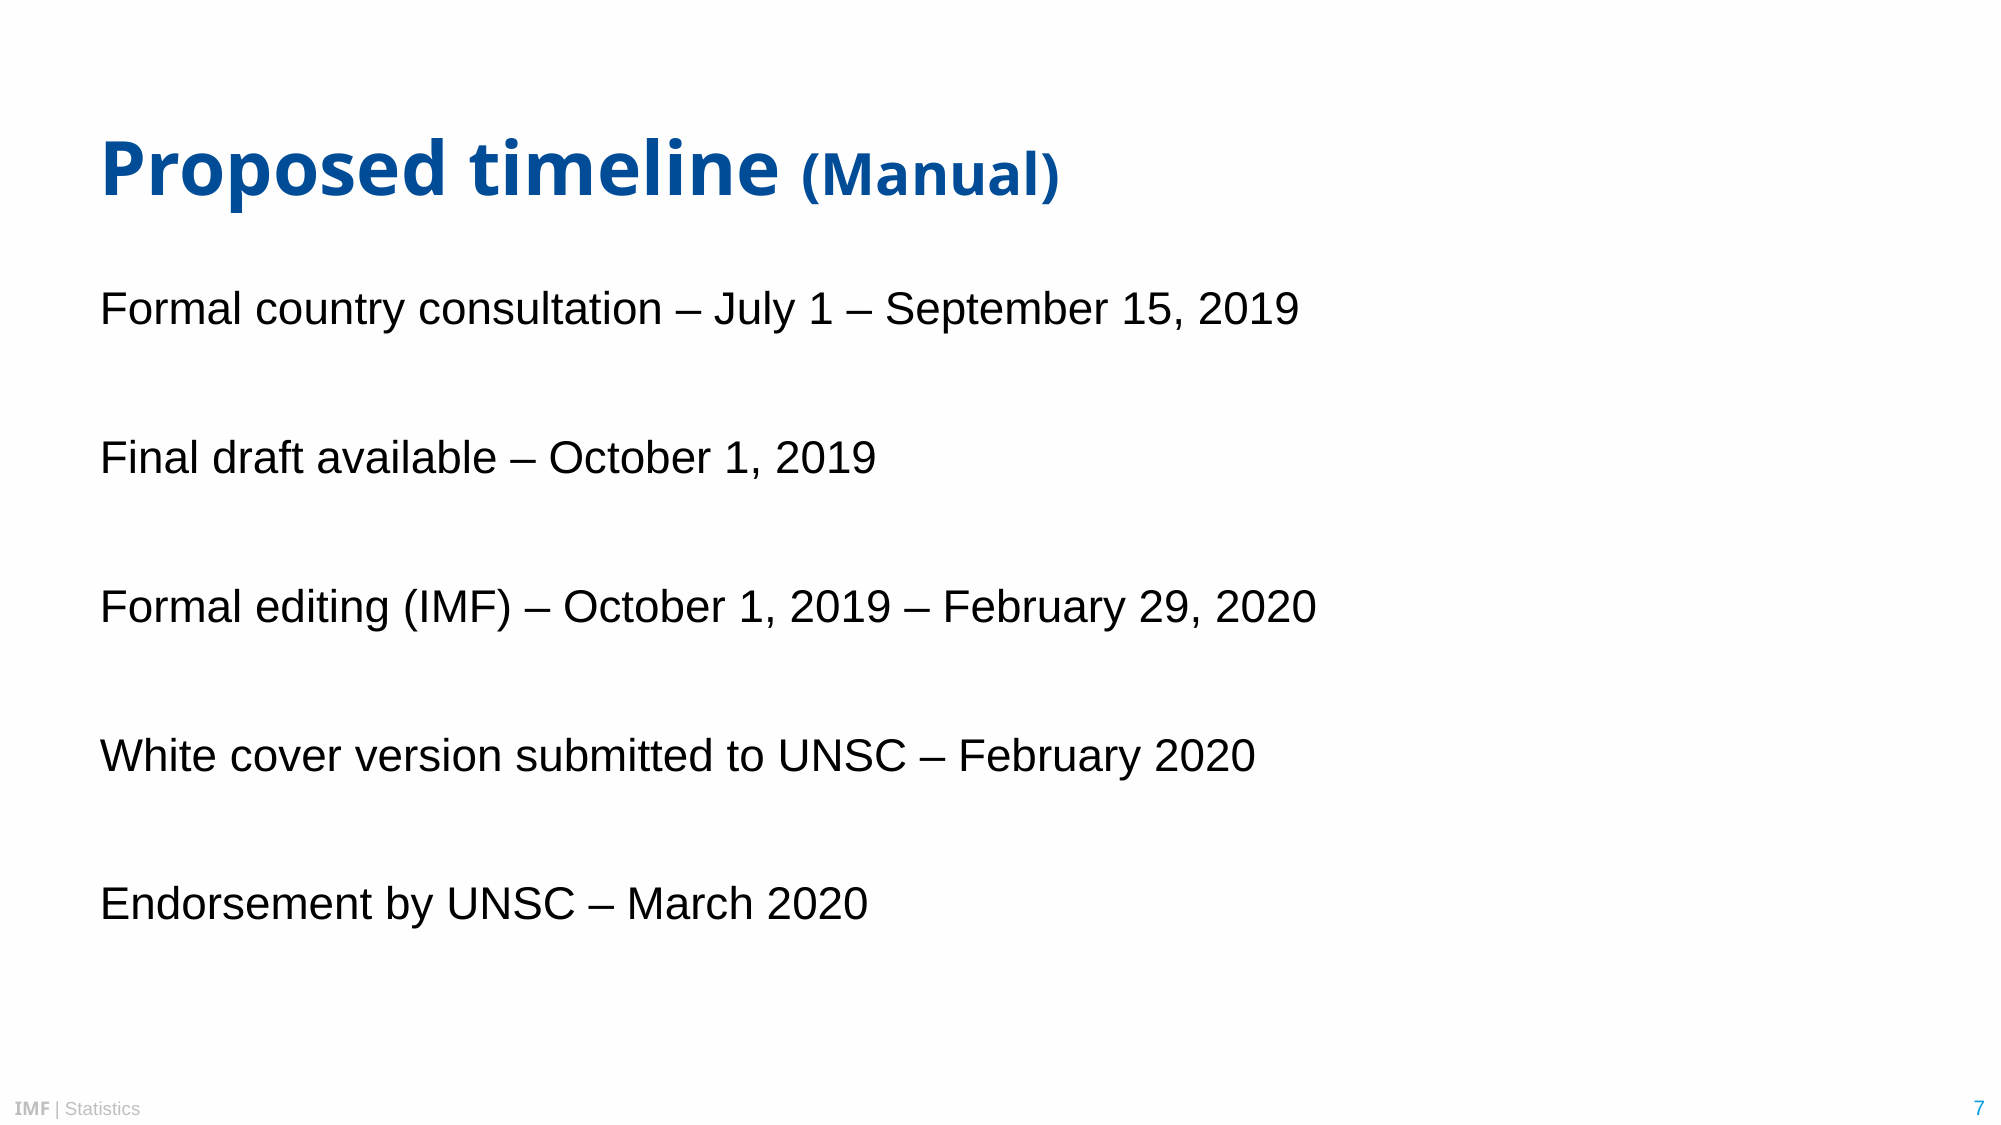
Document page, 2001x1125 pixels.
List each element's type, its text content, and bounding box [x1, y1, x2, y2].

list Formal country consultation – July 1 – September 15, 2019 Final draft available – October 1, 2019 Formal editing (IMF) – October 1, 2019 – February 29, 2020 White cover version submitted to UNSC – February 2020 Endorsement by UNSC – March 2020 [99, 262, 1900, 1049]
title Proposed timeline (Manual) [99, 79, 1900, 262]
